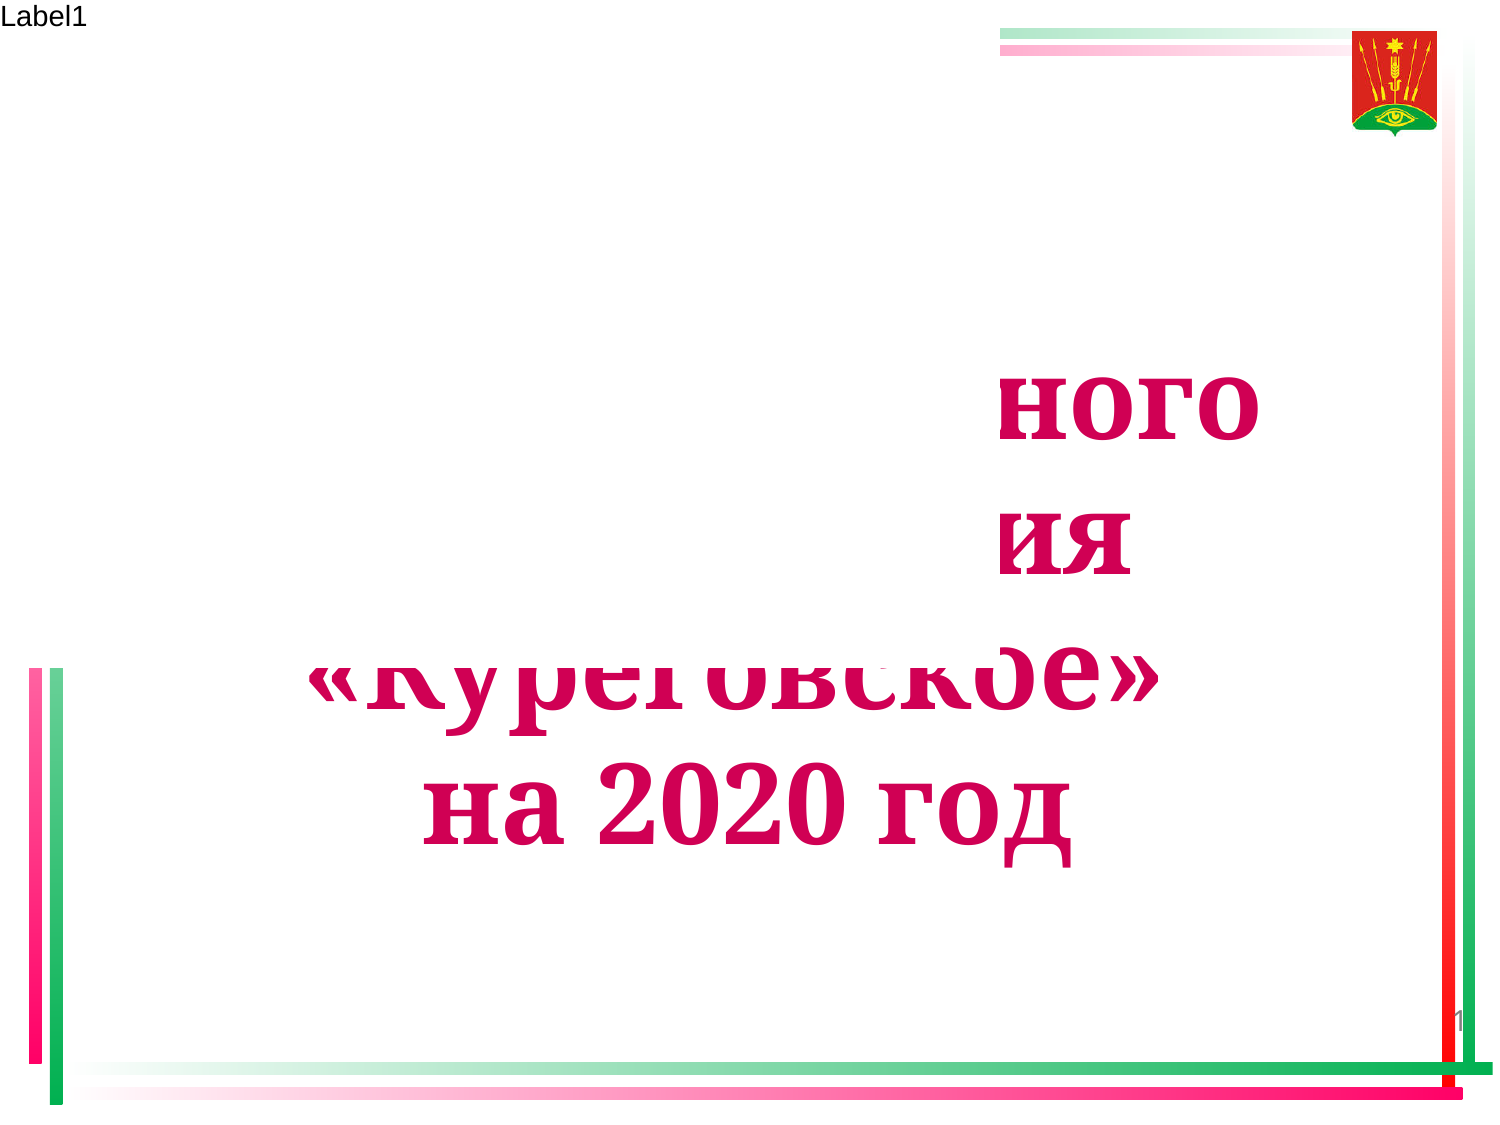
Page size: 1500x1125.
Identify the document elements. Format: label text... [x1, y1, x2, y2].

picture [1352, 31, 1437, 138]
slide_number 1 [1436, 999, 1500, 1051]
text_box Бюджет муниципального образования «Куреговское» на 2020 год [50, 184, 1447, 875]
